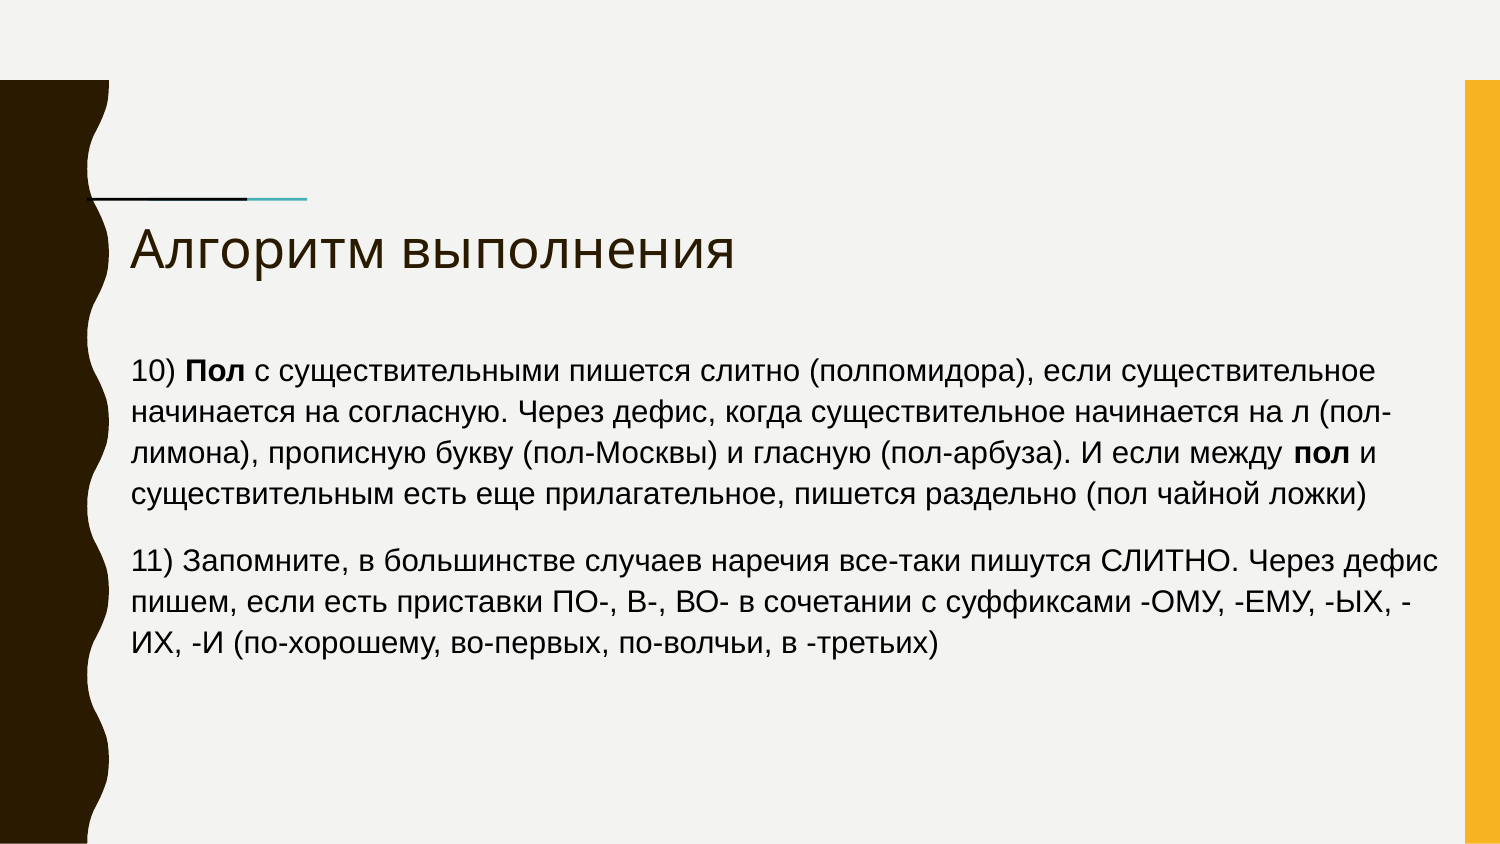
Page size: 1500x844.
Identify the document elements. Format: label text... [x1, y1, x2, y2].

list 10) Пол с существительными пишется слитно (полпомидора), если существительное начинается на согласную. Через дефис, когда существительное начинается на л (пол-лимона), прописную букву (пол-Москвы) и гласную (пол-арбуза). И если между пол и существительным есть еще прилагательное, пишется раздельно (пол чайной ложки) 11) Запомните, в большинстве случаев наречия все-таки пишутся СЛИТНО. Через дефис пишем, если есть приставки ПО-, В-, ВО- в сочетании с суффиксами -ОМУ, -ЕМУ, -ЫХ, -ИХ, -И (по-хорошему, во-первых, по-волчьи, в -третьих) [119, 341, 1452, 779]
title Алгоритм выполнения [119, 216, 1381, 305]
